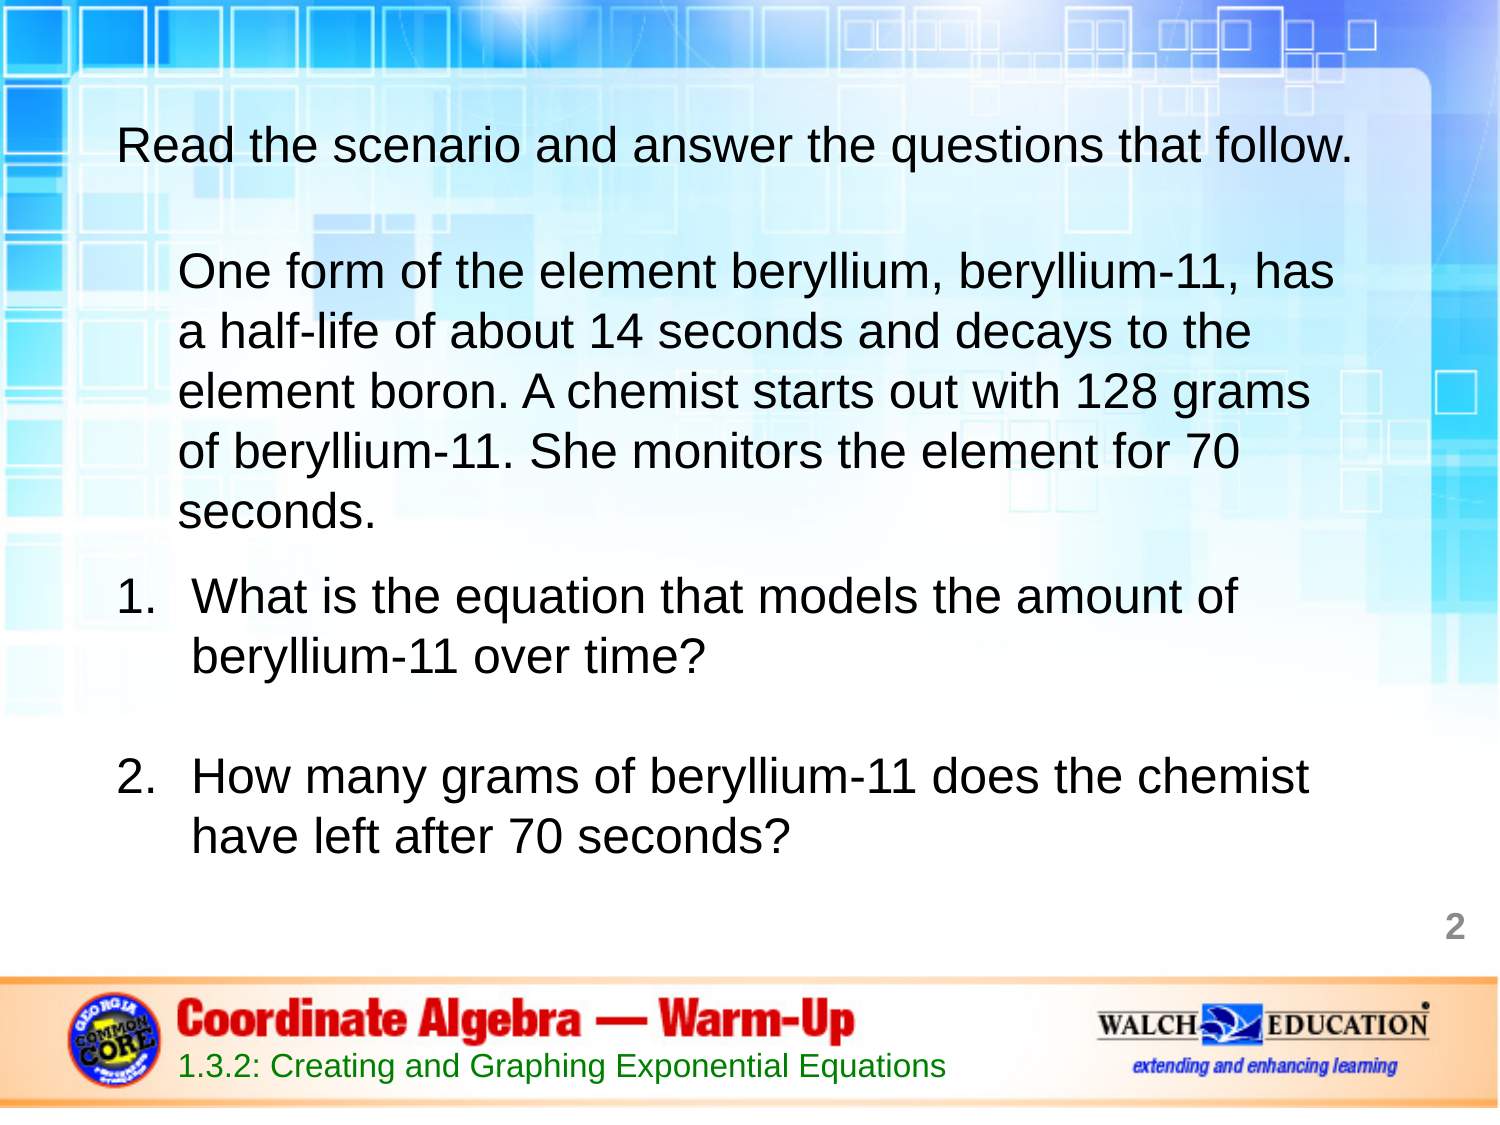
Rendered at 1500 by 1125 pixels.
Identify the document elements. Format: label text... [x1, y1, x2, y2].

list 1.3.2: Creating and Graphing Exponential Equations [162, 1036, 1070, 1080]
text_box Read the scenario and answer the questions that follow. [101, 105, 1394, 211]
picture [0, 0, 1500, 1108]
text_box What is the equation that models the amount of beryllium-11 over time? How many grams of beryllium-11 does the chemist have left after 70 seconds? [101, 555, 1394, 875]
slide_number 2 [1361, 901, 1481, 949]
text_box One form of the element beryllium, beryllium-11, has a half-life of about 14 seconds and decays to the element boron. A chemist starts out with 128 grams of beryllium-11. She monitors the element for 70 seconds. [162, 230, 1377, 546]
